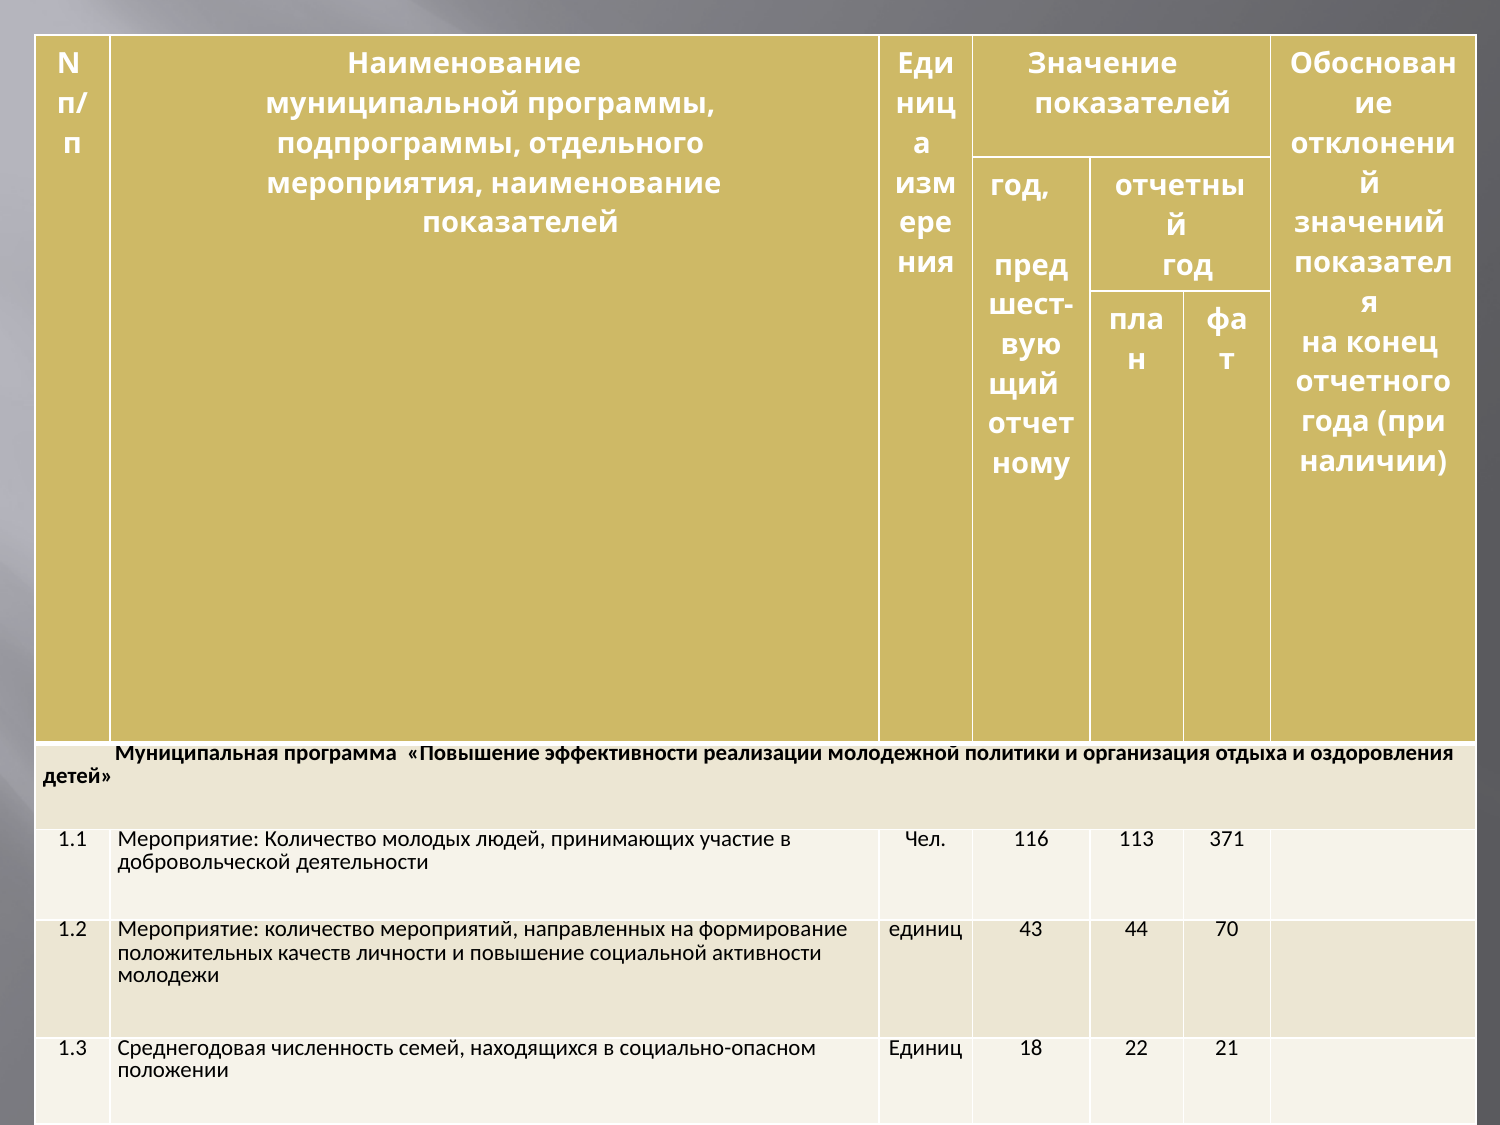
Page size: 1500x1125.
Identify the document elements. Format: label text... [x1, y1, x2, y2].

table_cell 43 [973, 921, 1089, 1037]
table_cell 371 [1184, 830, 1270, 919]
table_cell Мероприятие: количество мероприятий, направленных на формирование положительных качеств личности и повышение социальной активности молодежи [111, 921, 878, 1037]
table_cell 116 [973, 830, 1089, 919]
table_cell 22 [1091, 1039, 1183, 1123]
table_cell Муниципальная программа «Повышение эффективности реализации молодежной политики и организация отдыха и оздоровления детей» [36, 746, 1475, 829]
table_cell [1271, 830, 1475, 919]
table_cell фат [1184, 292, 1270, 741]
table_header N п/п [36, 36, 109, 741]
table_header Значение показателей [973, 36, 1270, 156]
table_cell 113 [1091, 830, 1183, 919]
table_cell Среднегодовая численность семей, находящихся в социально-опасном положении [111, 1039, 878, 1123]
table_cell единиц [880, 921, 972, 1037]
table_cell год, предшест- вующий отчетному [973, 158, 1089, 741]
table_cell 70 [1184, 921, 1270, 1037]
table_cell 1.2 [36, 921, 109, 1037]
table_header Обоснование отклонений значений показателя на конец отчетного года (при наличии) [1271, 36, 1475, 741]
table_cell отчетный год [1091, 158, 1270, 290]
table_cell 1.1 [36, 830, 109, 919]
table_cell Мероприятие: Количество молодых людей, принимающих участие в добровольческой деятельности [111, 830, 878, 919]
table_cell Чел. [880, 830, 972, 919]
table_cell 18 [973, 1039, 1089, 1123]
table_cell 21 [1184, 1039, 1270, 1123]
table_header Единица измерения [880, 36, 972, 741]
table_cell [1271, 921, 1475, 1037]
table_cell план [1091, 292, 1183, 741]
table_header Наименование муниципальной программы, подпрограммы, отдельного мероприятия, наименование показателей [111, 36, 878, 741]
table_cell 1.3 [36, 1039, 109, 1123]
table_cell 44 [1091, 921, 1183, 1037]
table_cell [1271, 1039, 1475, 1123]
table_cell Единиц [880, 1039, 972, 1123]
